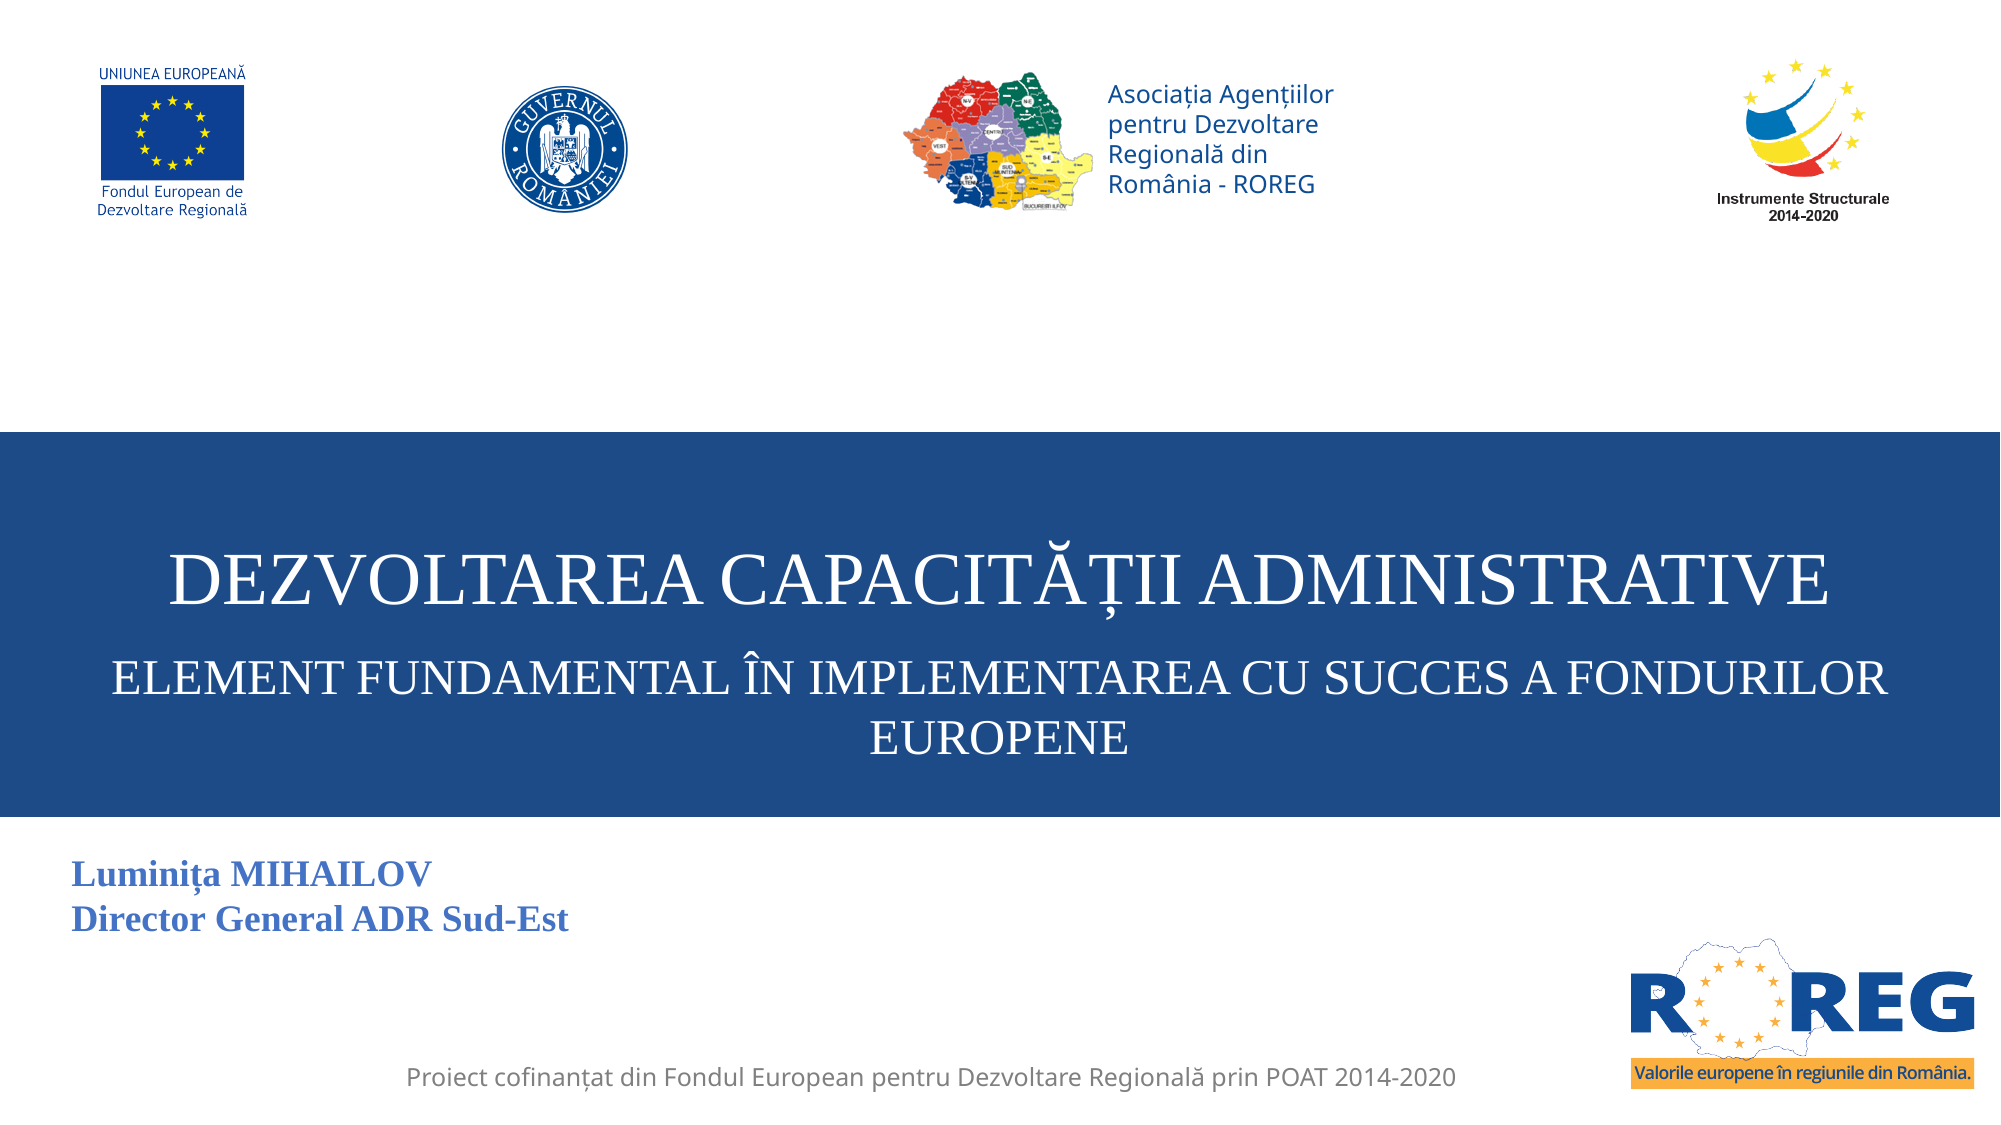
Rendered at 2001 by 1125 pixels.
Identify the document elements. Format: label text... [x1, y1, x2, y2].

picture [902, 70, 1094, 211]
picture [34, 3, 311, 280]
picture [499, 84, 630, 214]
picture [1684, 30, 1908, 253]
text_box Asociația Agențiilor pentru Dezvoltare Regională din România - ROREG [1094, 70, 1381, 206]
text_box Luminița MIHAILOV Director General ADR Sud-Est [56, 841, 592, 947]
picture [1618, 908, 1990, 1097]
text_box Proiect cofinanțat din Fondul European pentru Dezvoltare Regională prin POAT 2014-2020 [391, 1054, 1487, 1125]
text_box DEZVOLTAREA CAPACITĂȚII ADMINISTRATIVE ELEMENT FUNDAMENTAL ÎN IMPLEMENTAREA CU SUCCES A FONDURILOR EUROPENE [0, 432, 2000, 817]
